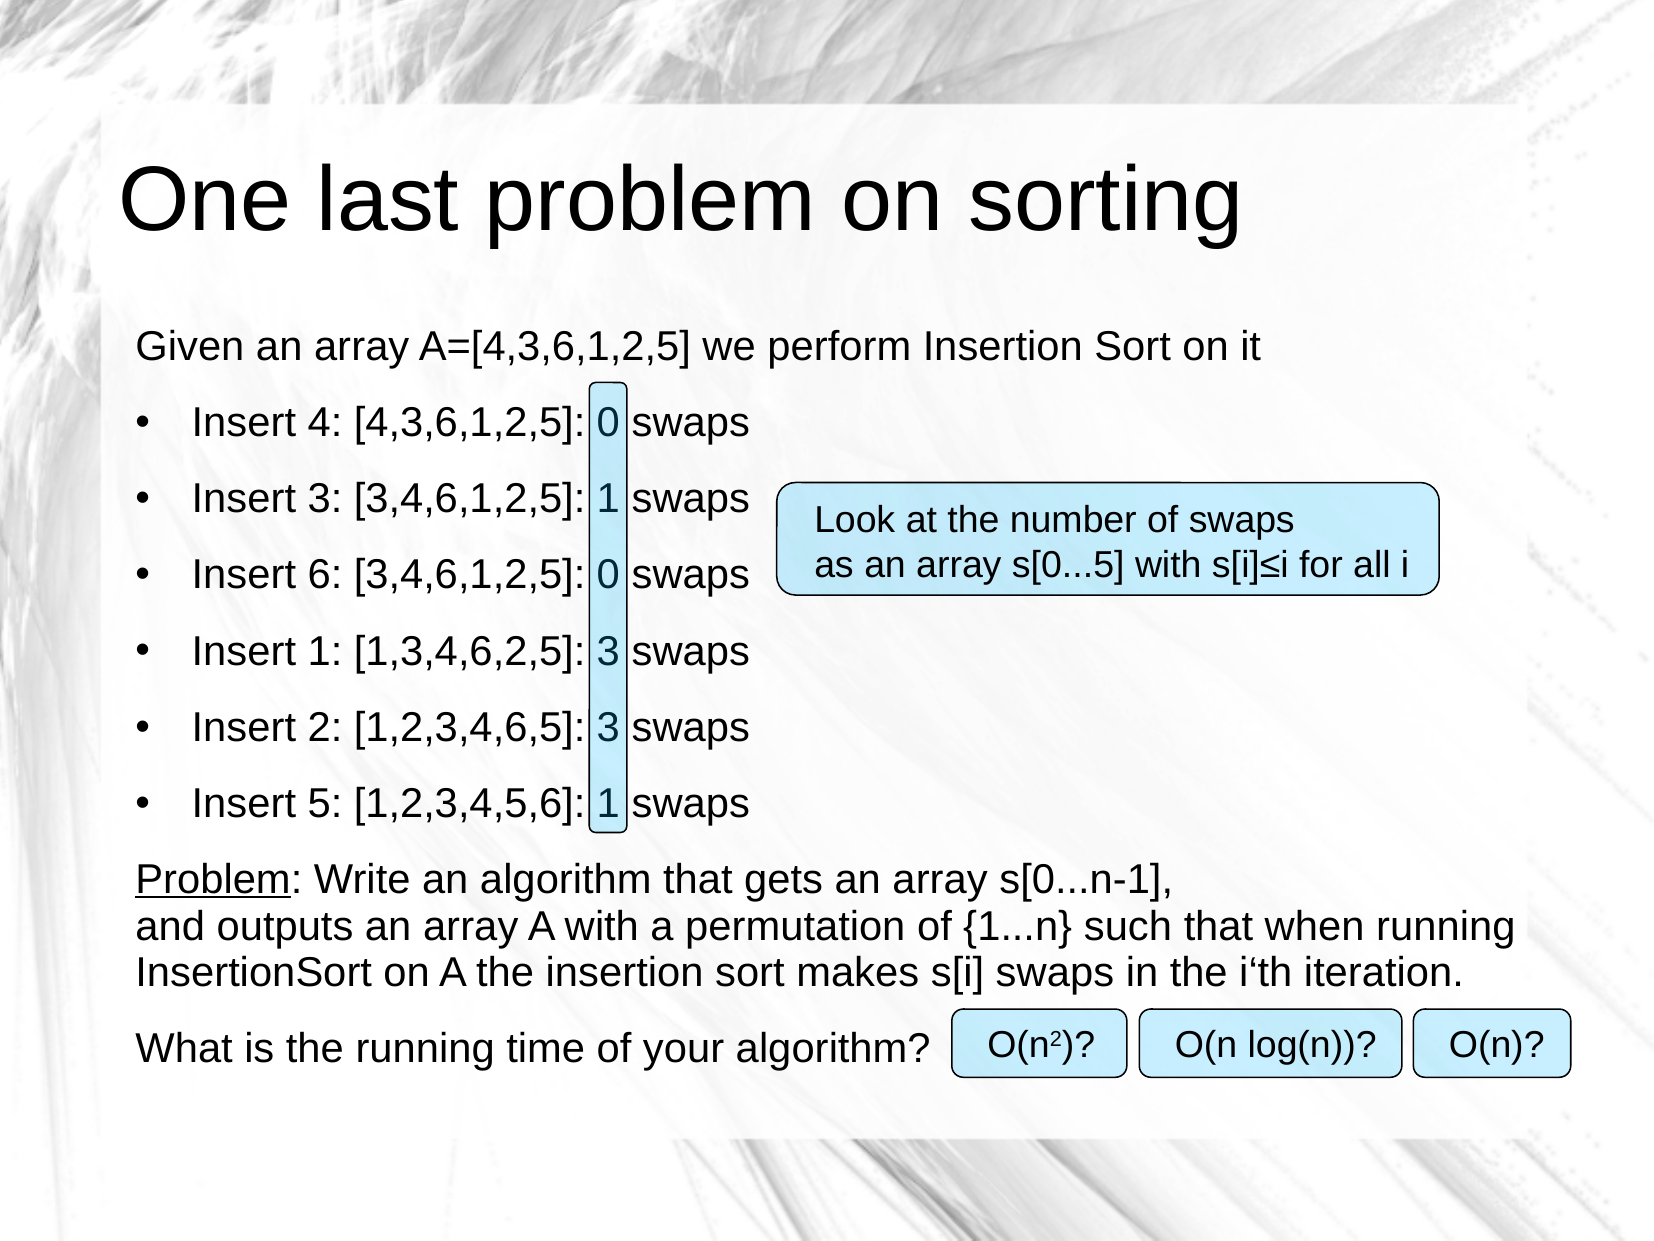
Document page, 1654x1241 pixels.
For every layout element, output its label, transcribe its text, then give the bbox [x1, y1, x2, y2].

text_box Look at the number of swaps as an array s[0...5] with s[i]≤i for all i [776, 482, 1440, 596]
text_box [589, 382, 627, 833]
picture [0, 0, 1654, 1241]
text_box O(n)? [1413, 1009, 1571, 1078]
text_box O(n2)? [951, 1009, 1127, 1078]
title One last problem on sorting [118, 93, 1506, 299]
list Given an array A=[4,3,6,1,2,5] we perform Insertion Sort on it Insert 4: [4,3,6,1,2,5]: 0 swaps Insert 3: [3,4,6,1,2,5]: 1 swaps Insert 6: [3,4,6,1,2,5]: 0 swaps Insert 1: [1,3,4,6,2,5]: 3 swaps Insert 2: [1,2,3,4,6,5]: 3 swaps Insert 5: [1,2,3,4,5,6]: 1 swaps Problem: Write an algorithm that gets an array s[0...n-1], and outputs an array A with a permutation of {1...n} such that when running InsertionSort on A the insertion sort makes s[i] swaps in the i‘th iteration. What is the running time of your algorithm? [118, 319, 1571, 1109]
text_box O(n log(n))? [1139, 1009, 1402, 1078]
